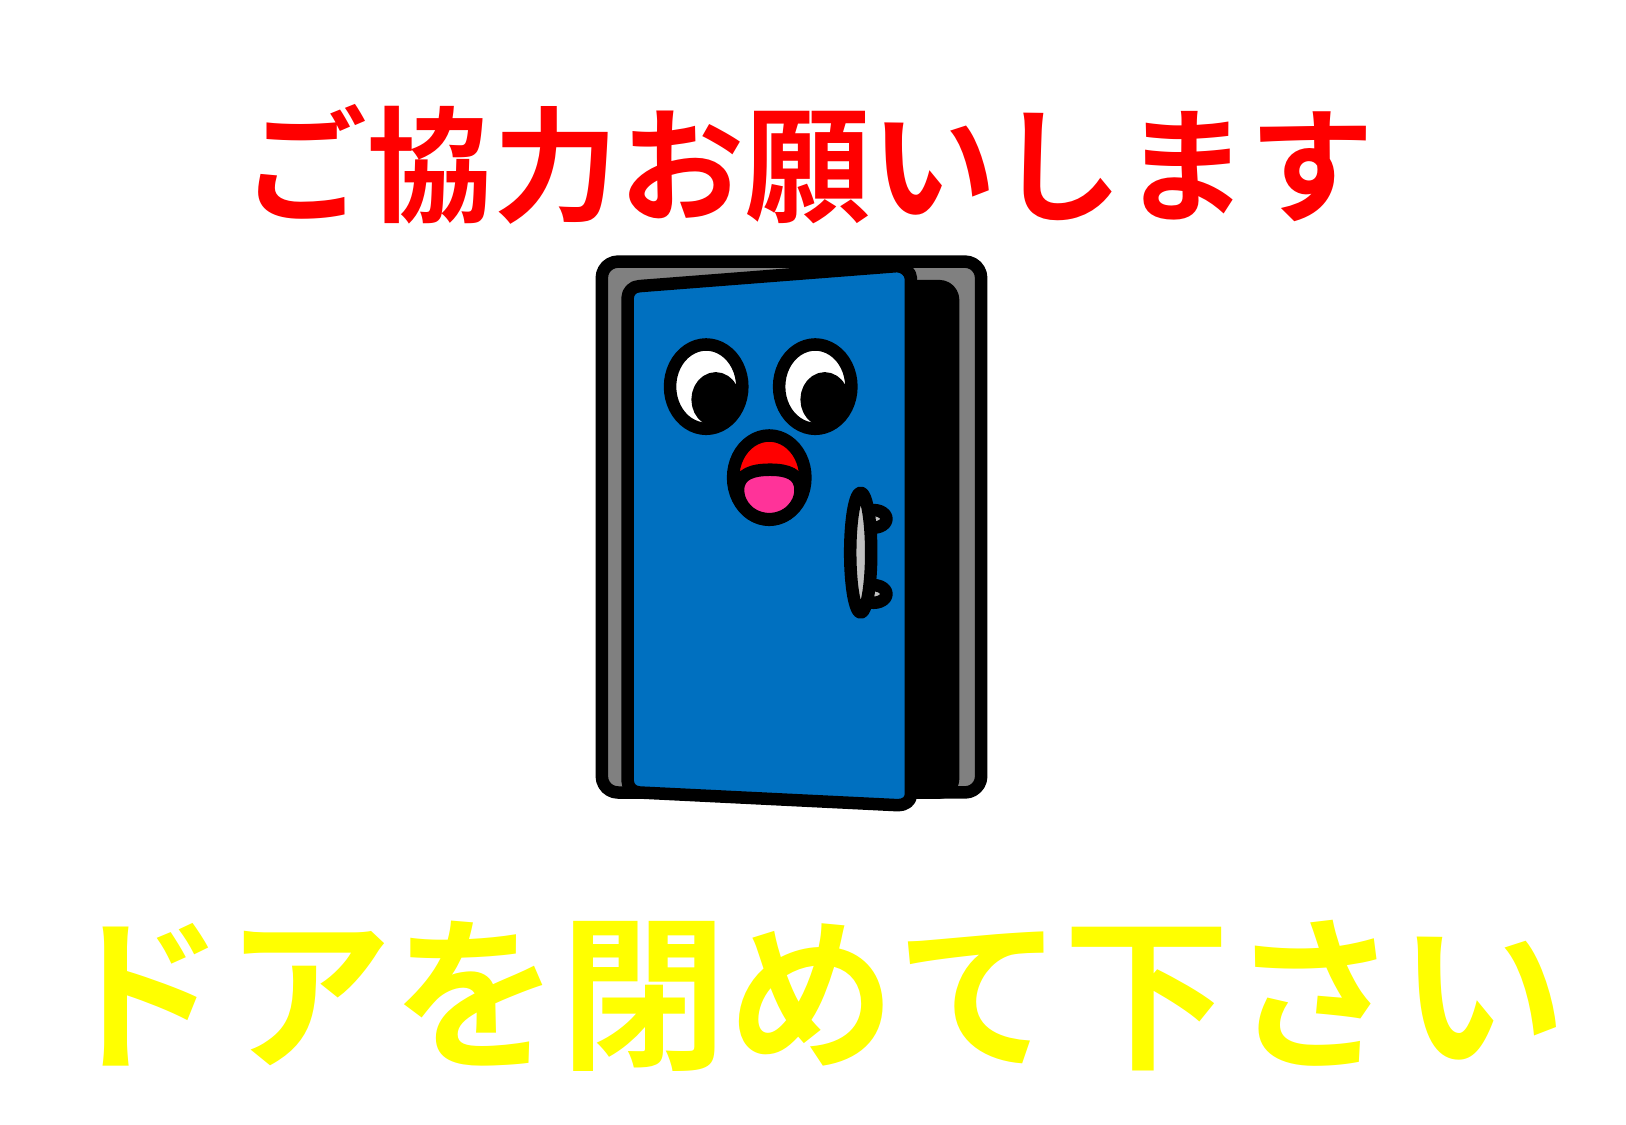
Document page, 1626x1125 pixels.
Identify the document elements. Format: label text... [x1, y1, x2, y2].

text_box ご協力お願いします [0, 80, 1625, 246]
text_box ドアを閉めて下さい [0, 882, 1625, 1097]
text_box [601, 261, 982, 806]
